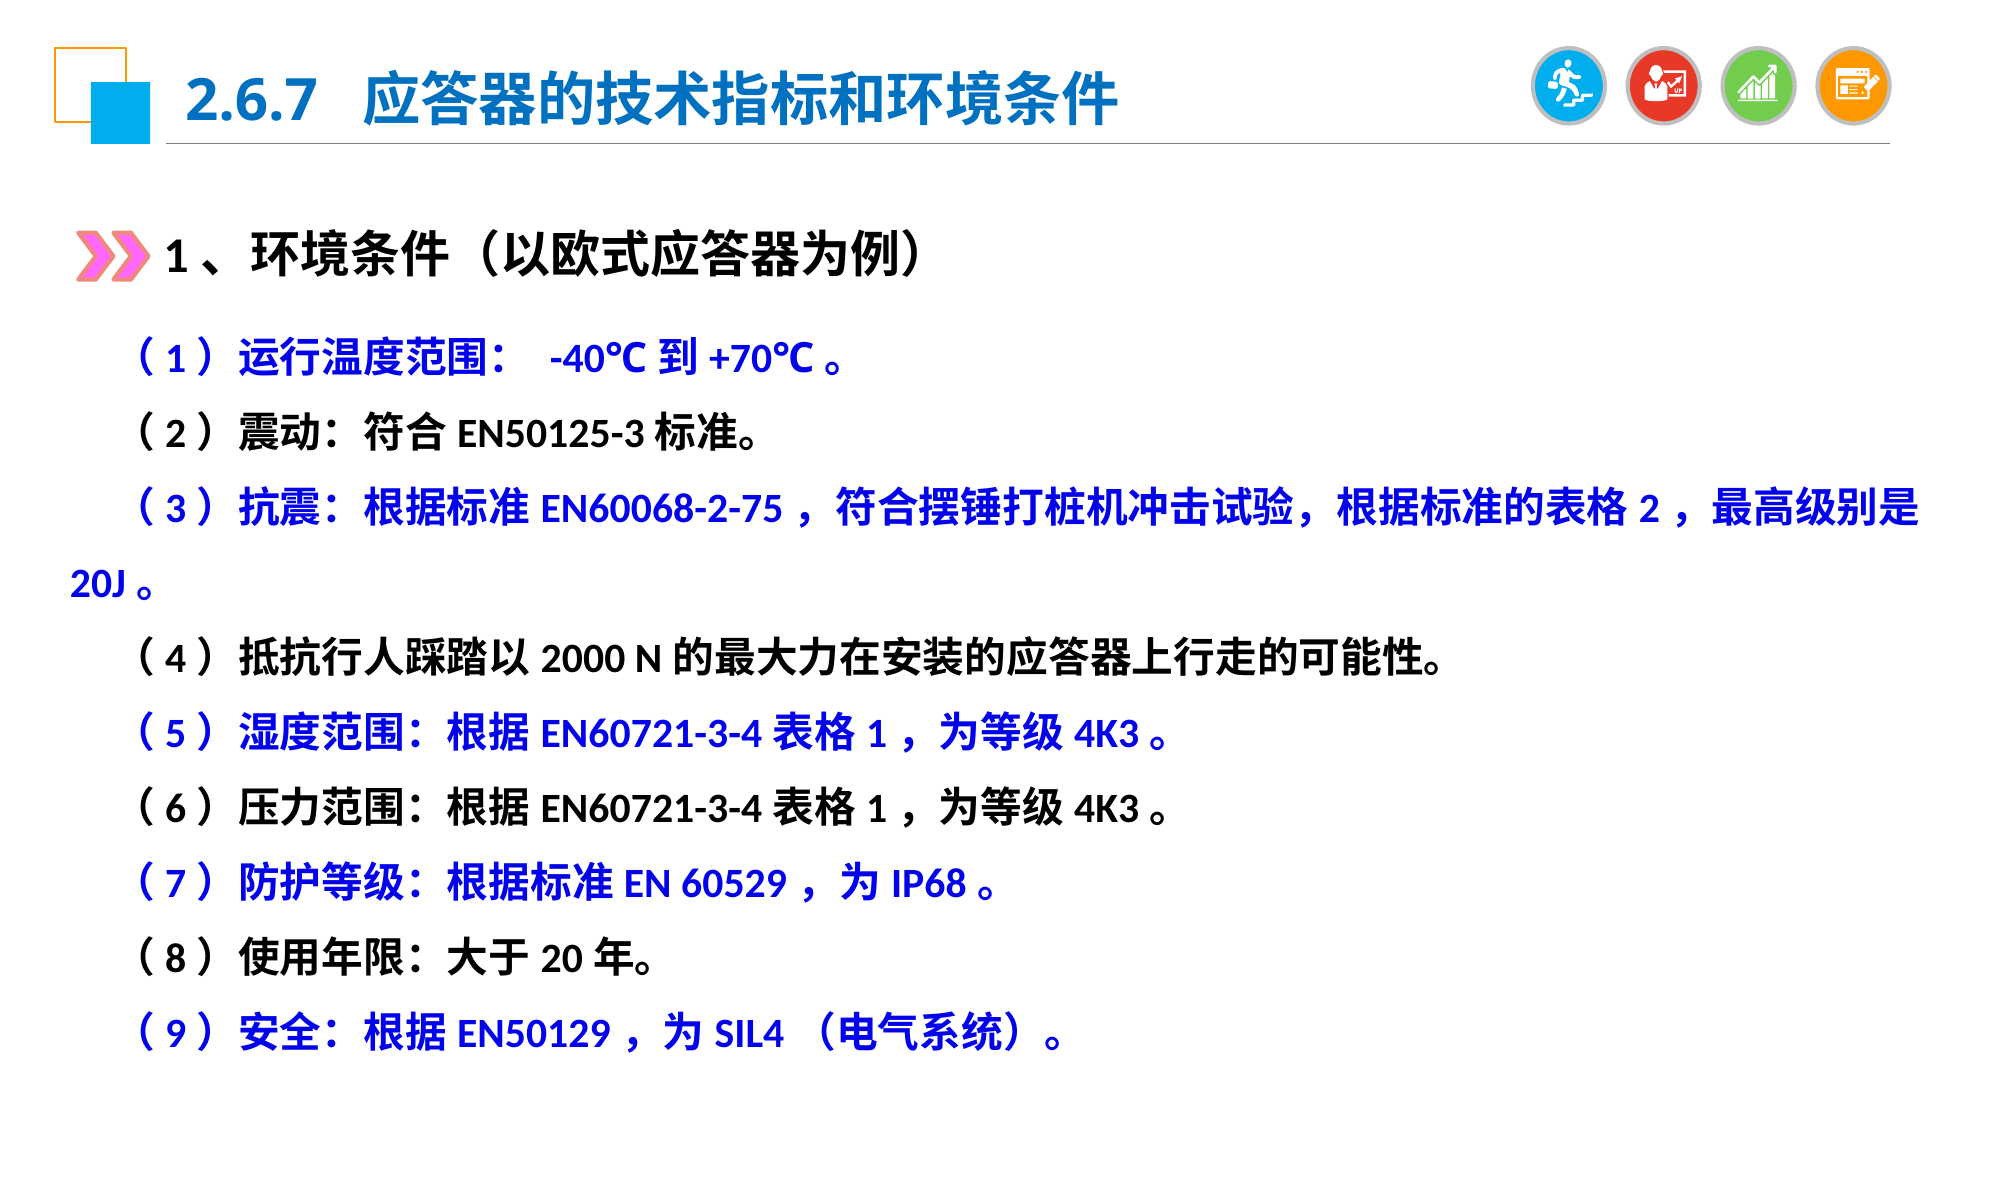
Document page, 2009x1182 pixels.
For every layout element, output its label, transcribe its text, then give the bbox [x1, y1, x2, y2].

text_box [77, 215, 966, 292]
text_box 2.6.7 应答器的技术指标和环境条件 [164, 51, 1141, 142]
text_box （1）运行温度范围： -40℃到+70℃。 （2）震动：符合EN50125-3标准。 （3）抗震：根据标准EN60068-2-75，符合摆锤打桩机冲击试验，根据标准的表格2，最高级别是20J。 （4）抵抗行人踩踏以2000 N的最大力在安装的应答器上行走的可能性。 （5）湿度范围：根据EN60721-3-4表格1，为等级4K3。 （6）压力范围：根据EN60721-3-4表格1，为等级4K3。 （7）防护等级：根据标准EN 60529，为IP68。 （8）使用年限：大于20年。 （9）安全：根据EN50129，为SIL4（电气系统）。 [54, 298, 2008, 1064]
